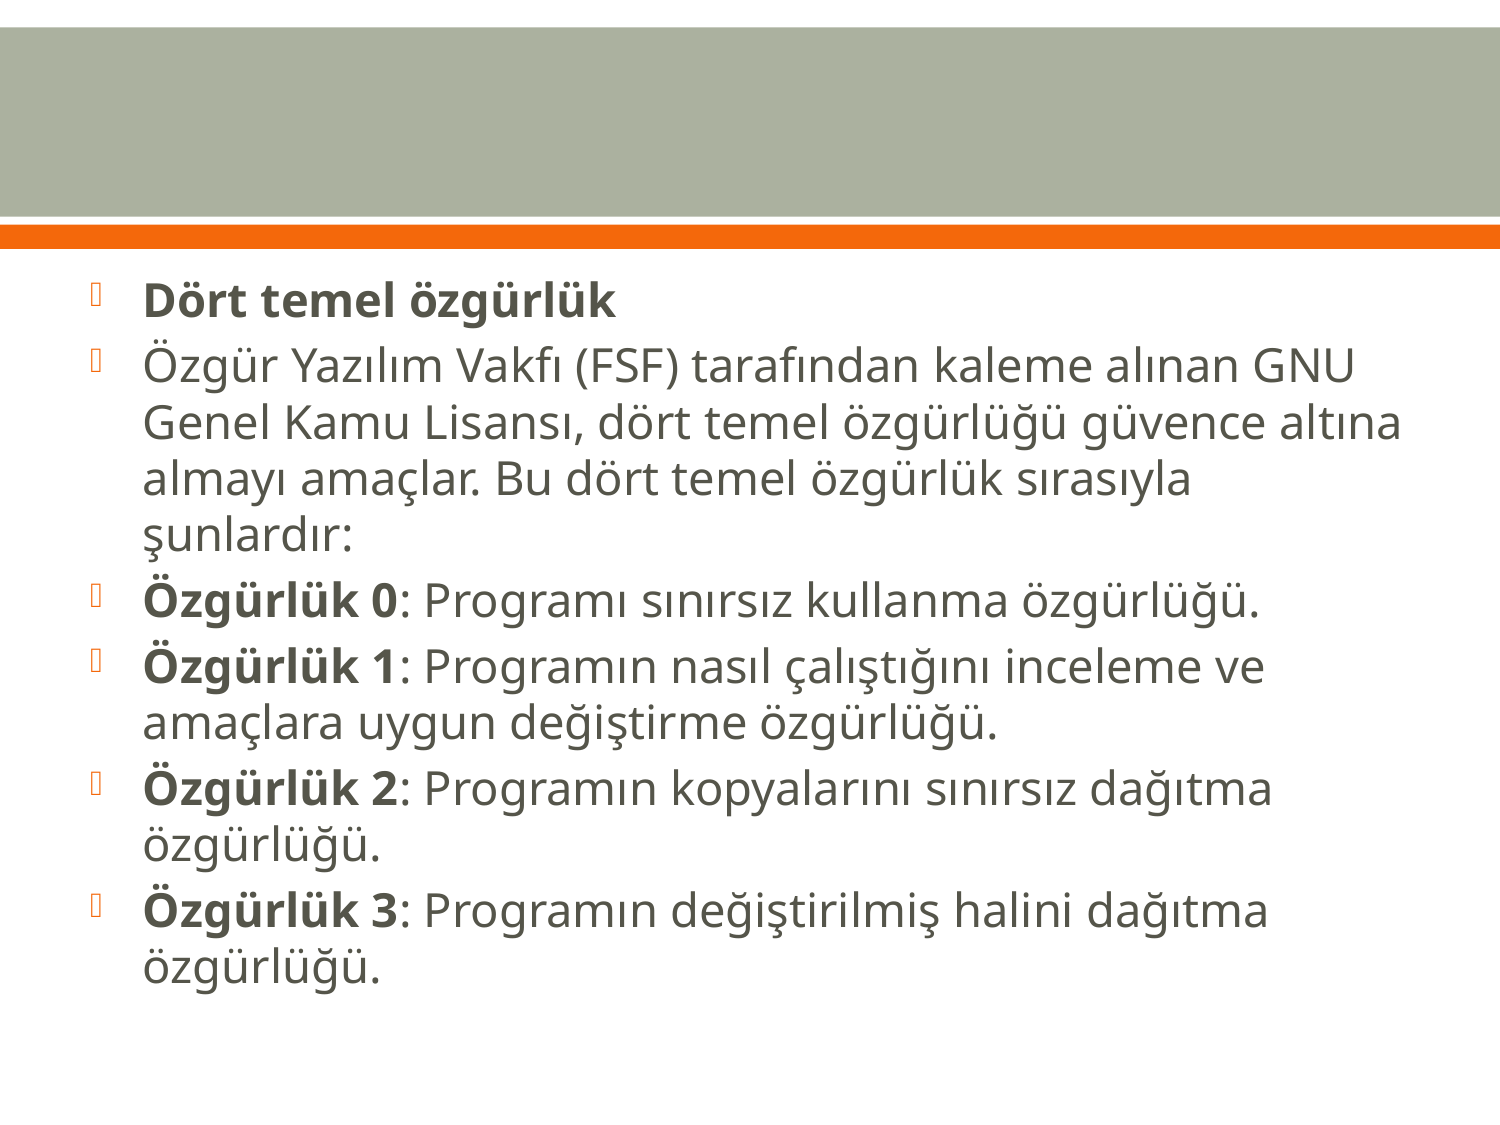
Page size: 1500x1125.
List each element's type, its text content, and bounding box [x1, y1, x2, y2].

list Dört temel özgürlük Özgür Yazılım Vakfı (FSF) tarafından kaleme alınan GNU Genel Kamu Lisansı, dört temel özgürlüğü güvence altına almayı amaçlar. Bu dört temel özgürlük sırasıyla şunlardır: Özgürlük 0: Programı sınırsız kullanma özgürlüğü. Özgürlük 1: Programın nasıl çalıştığını inceleme ve amaçlara uygun değiştirme özgürlüğü. Özgürlük 2: Programın kopyalarını sınırsız dağıtma özgürlüğü. Özgürlük 3: Programın değiştirilmiş halini dağıtma özgürlüğü. [75, 262, 1425, 1005]
